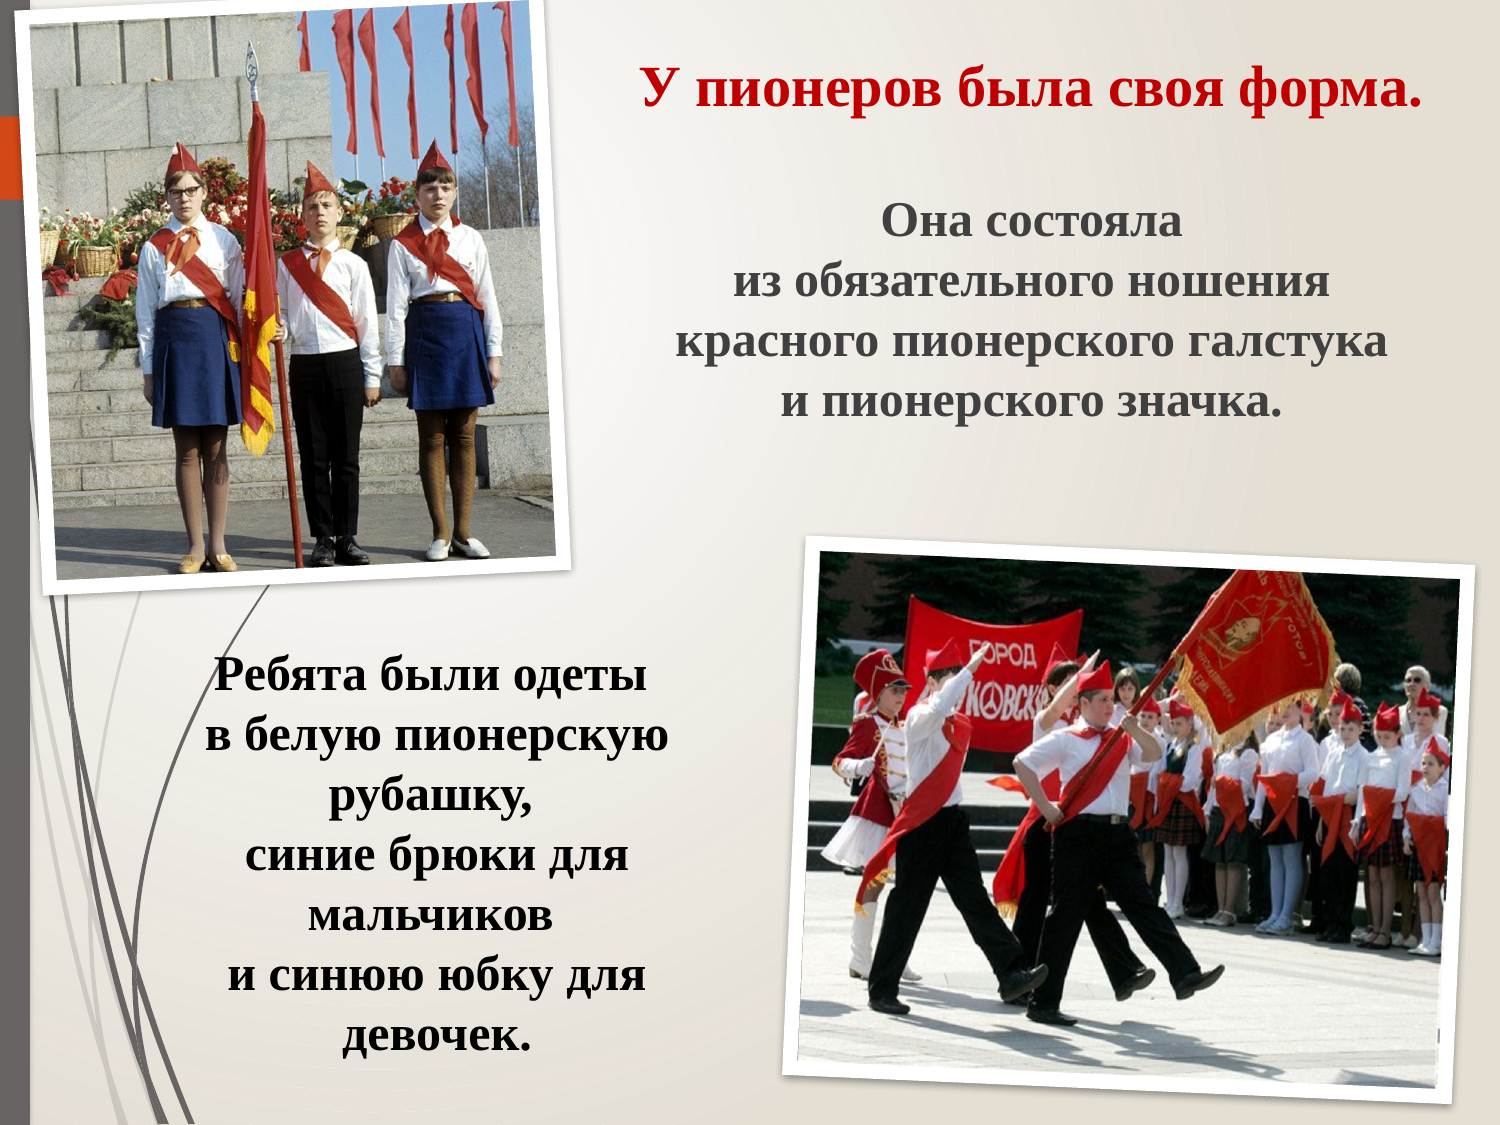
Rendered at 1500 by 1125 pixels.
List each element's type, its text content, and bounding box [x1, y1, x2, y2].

picture [30, 1, 556, 580]
picture [798, 551, 1460, 1088]
text_box Ребята были одеты в белую пионерскую рубашку, синие брюки для мальчиков и синюю юбку для девочек. [112, 633, 762, 1069]
list У пионеров была своя форма. Она состояла из обязательного ношения красного пионерского галстука и пионерского значка. [596, 54, 1480, 674]
